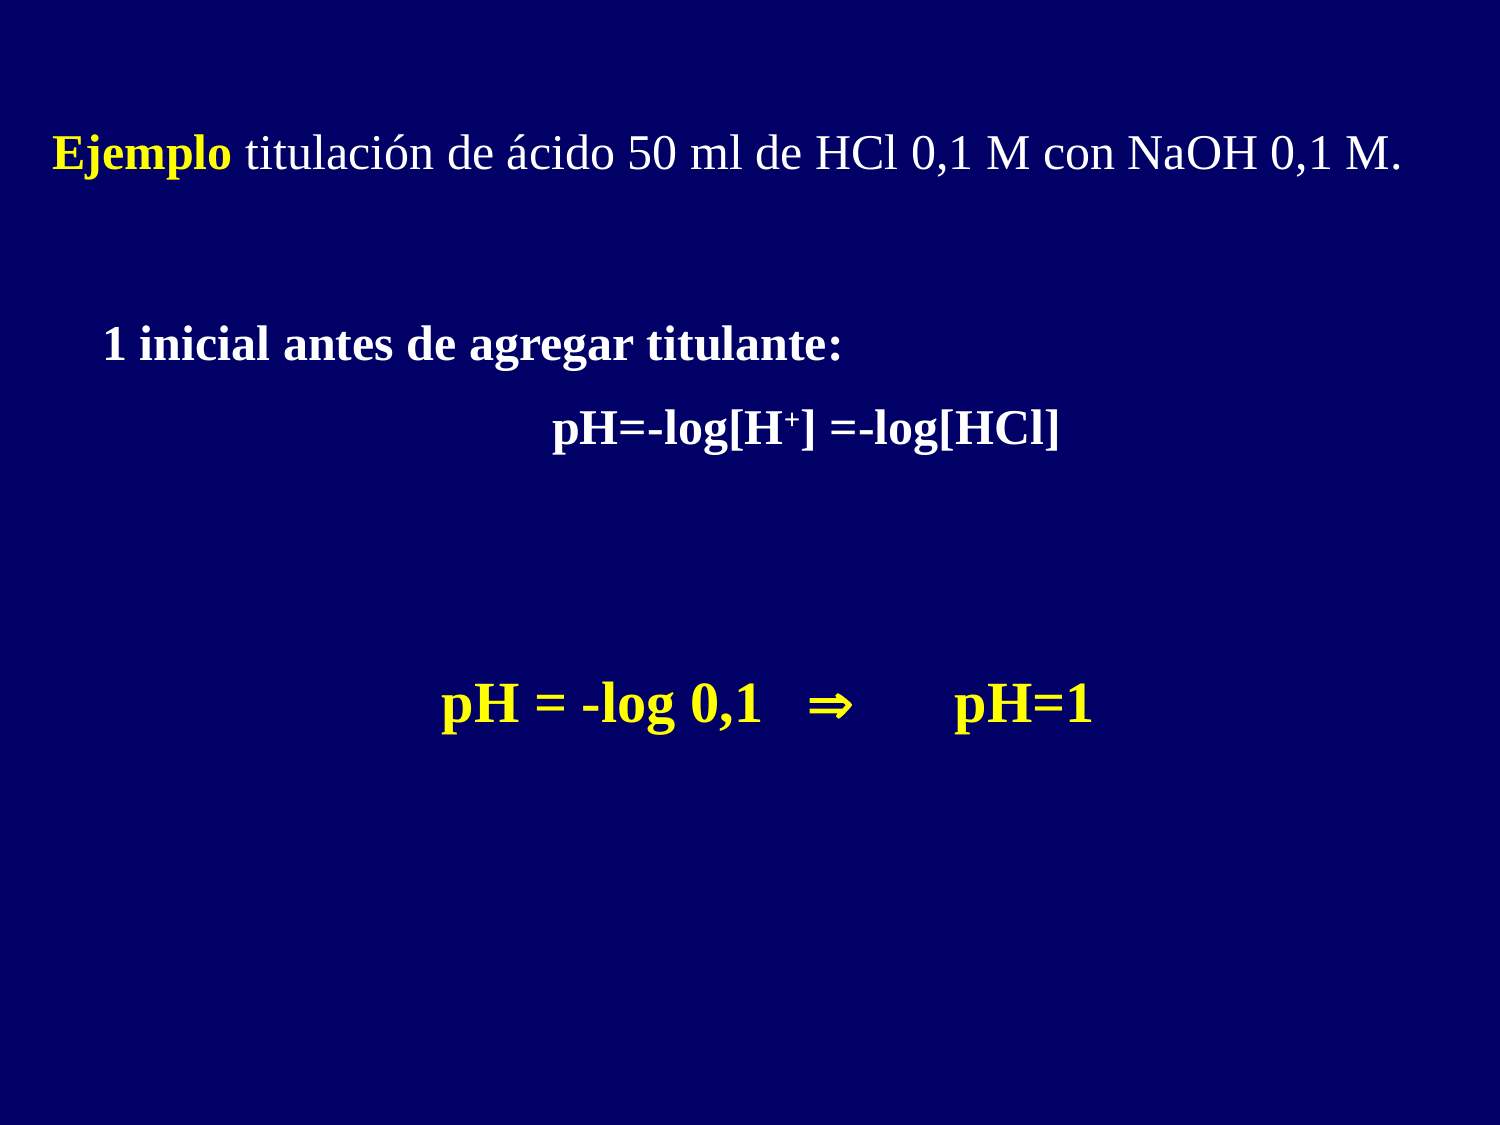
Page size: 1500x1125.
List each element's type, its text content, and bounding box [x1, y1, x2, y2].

text_box pH = -log 0,1  pH=1 [112, 657, 1425, 742]
text_box Ejemplo titulación de ácido 50 ml de HCl 0,1 M con NaOH 0,1 M. [37, 112, 1450, 188]
text_box 1 inicial antes de agregar titulante: pH=-log[H+] =-log[HCl] [87, 302, 1500, 548]
